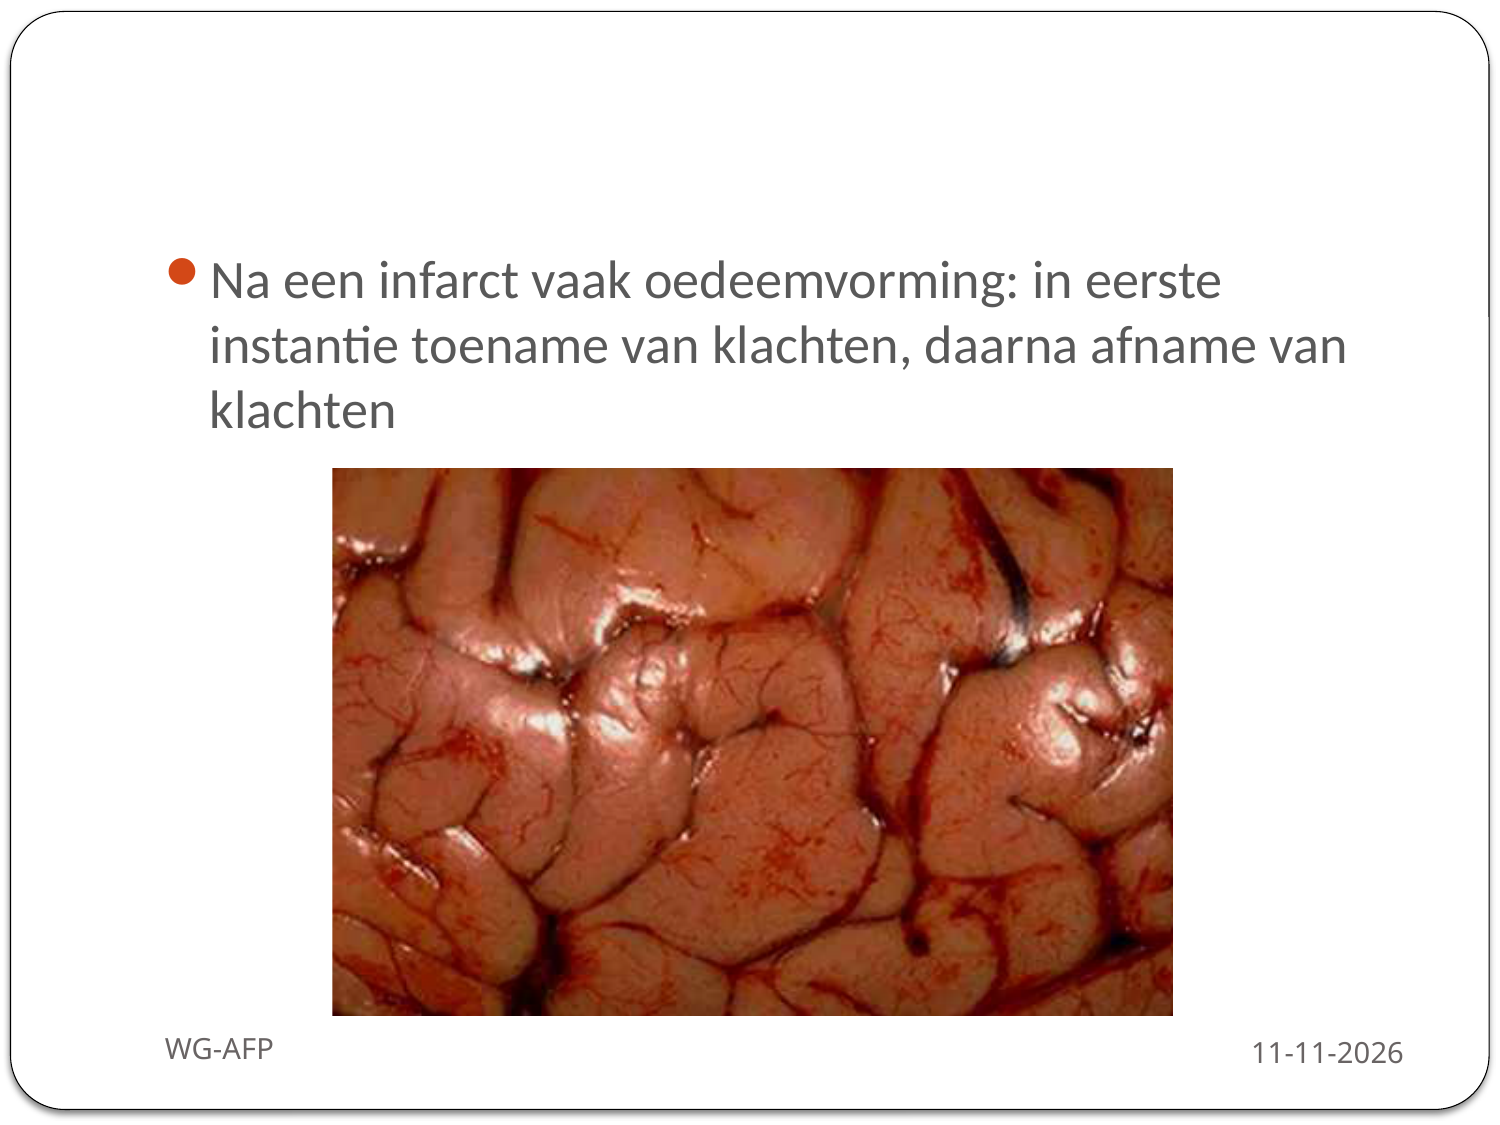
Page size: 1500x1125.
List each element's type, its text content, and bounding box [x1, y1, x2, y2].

footer WG-AFP [150, 1012, 800, 1088]
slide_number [1012, 1015, 1419, 1094]
picture [332, 467, 1174, 1016]
list Na een infarct vaak oedeemvorming: in eerste instantie toename van klachten, daarna afname van klachten [150, 237, 1425, 988]
